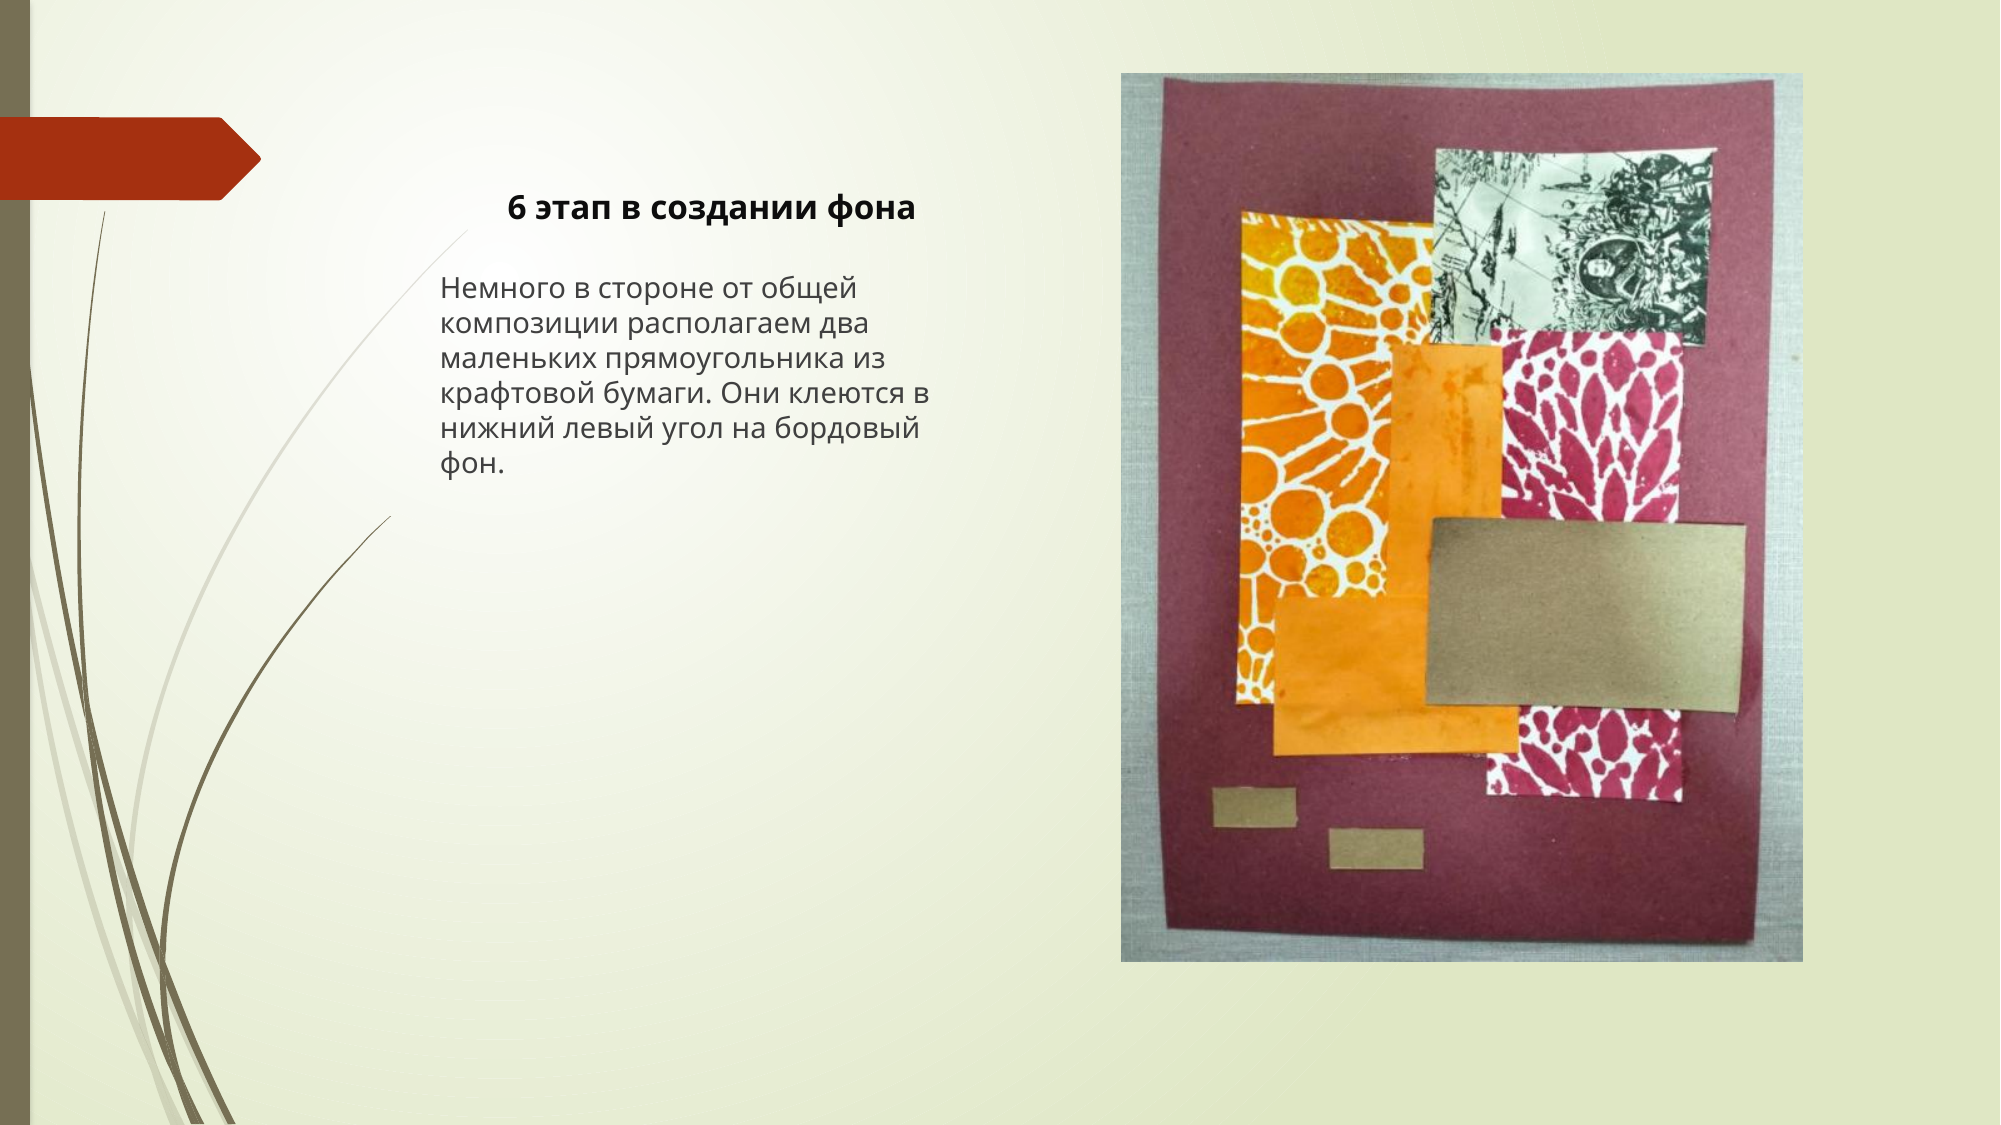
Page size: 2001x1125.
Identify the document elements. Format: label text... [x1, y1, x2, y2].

list Немного в стороне от общей композиции располагаем два маленьких прямоугольника из крафтовой бумаги. Они клеются в нижний левый угол на бордовый фон. [424, 262, 1000, 962]
title 6 этап в создании фона [424, 73, 1000, 234]
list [1121, 72, 1804, 962]
